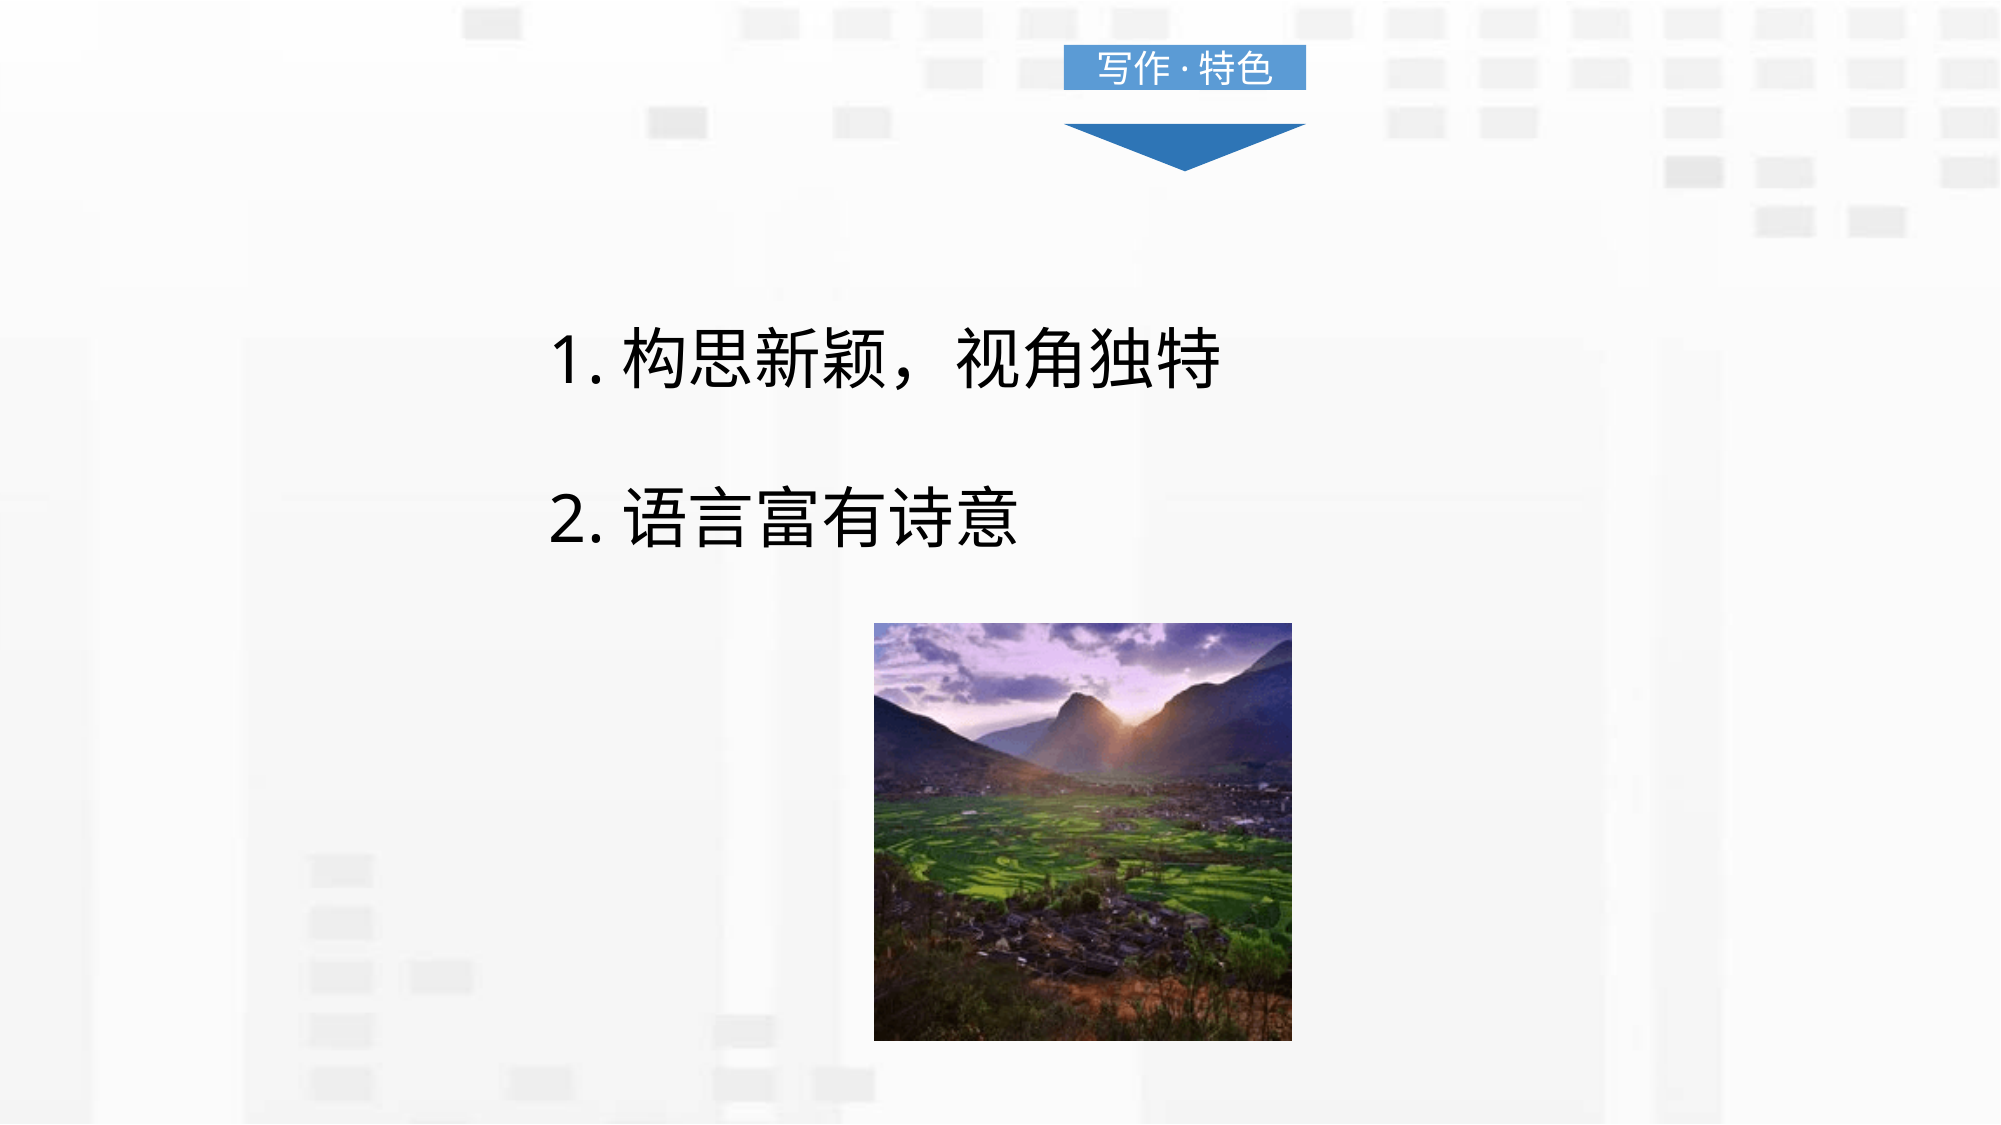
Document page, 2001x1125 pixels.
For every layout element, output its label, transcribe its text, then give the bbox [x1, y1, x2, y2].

picture [0, 1, 2001, 1124]
text_box 1.构思新颖，视角独特 2.语言富有诗意 [534, 309, 1255, 564]
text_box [1063, 44, 1307, 172]
